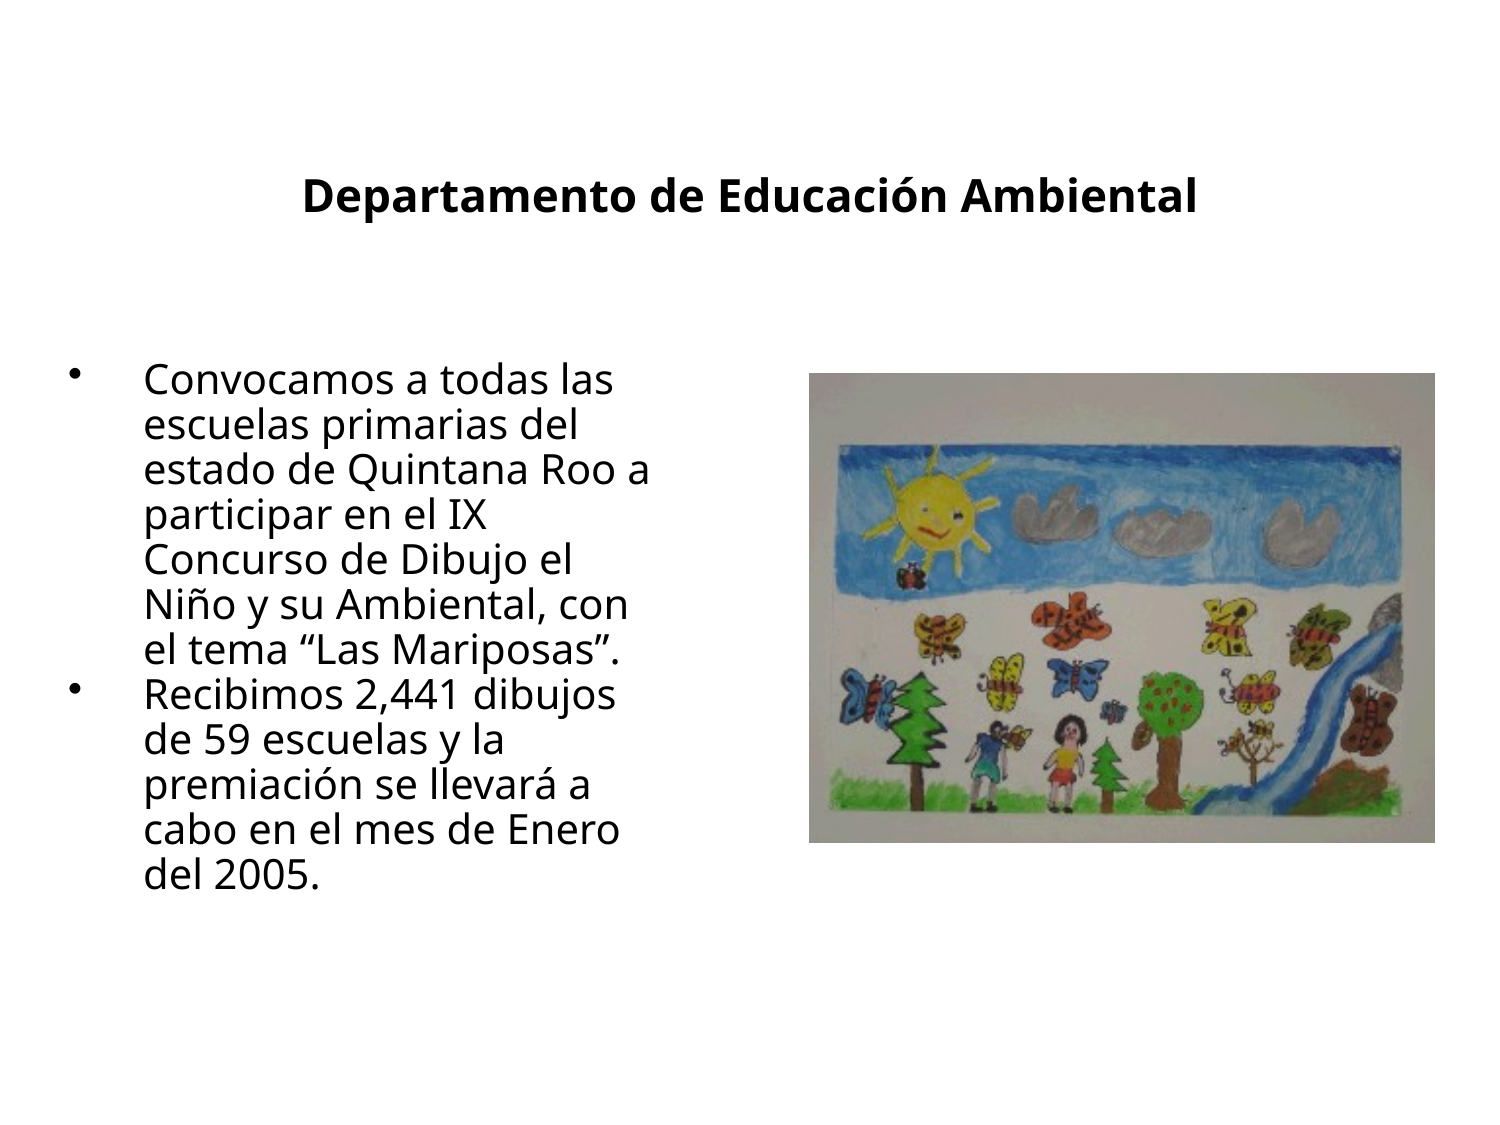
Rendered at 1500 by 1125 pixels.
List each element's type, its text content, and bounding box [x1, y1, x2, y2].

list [809, 373, 1435, 843]
list Convocamos a todas las escuelas primarias del estado de Quintana Roo a participar en el IX Concurso de Dibujo el Niño y su Ambiental, con el tema “Las Mariposas”. Recibimos 2,441 dibujos de 59 escuelas y la premiación se llevará a cabo en el mes de Enero del 2005. [53, 290, 685, 1085]
title Departamento de Educación Ambiental [112, 99, 1388, 288]
